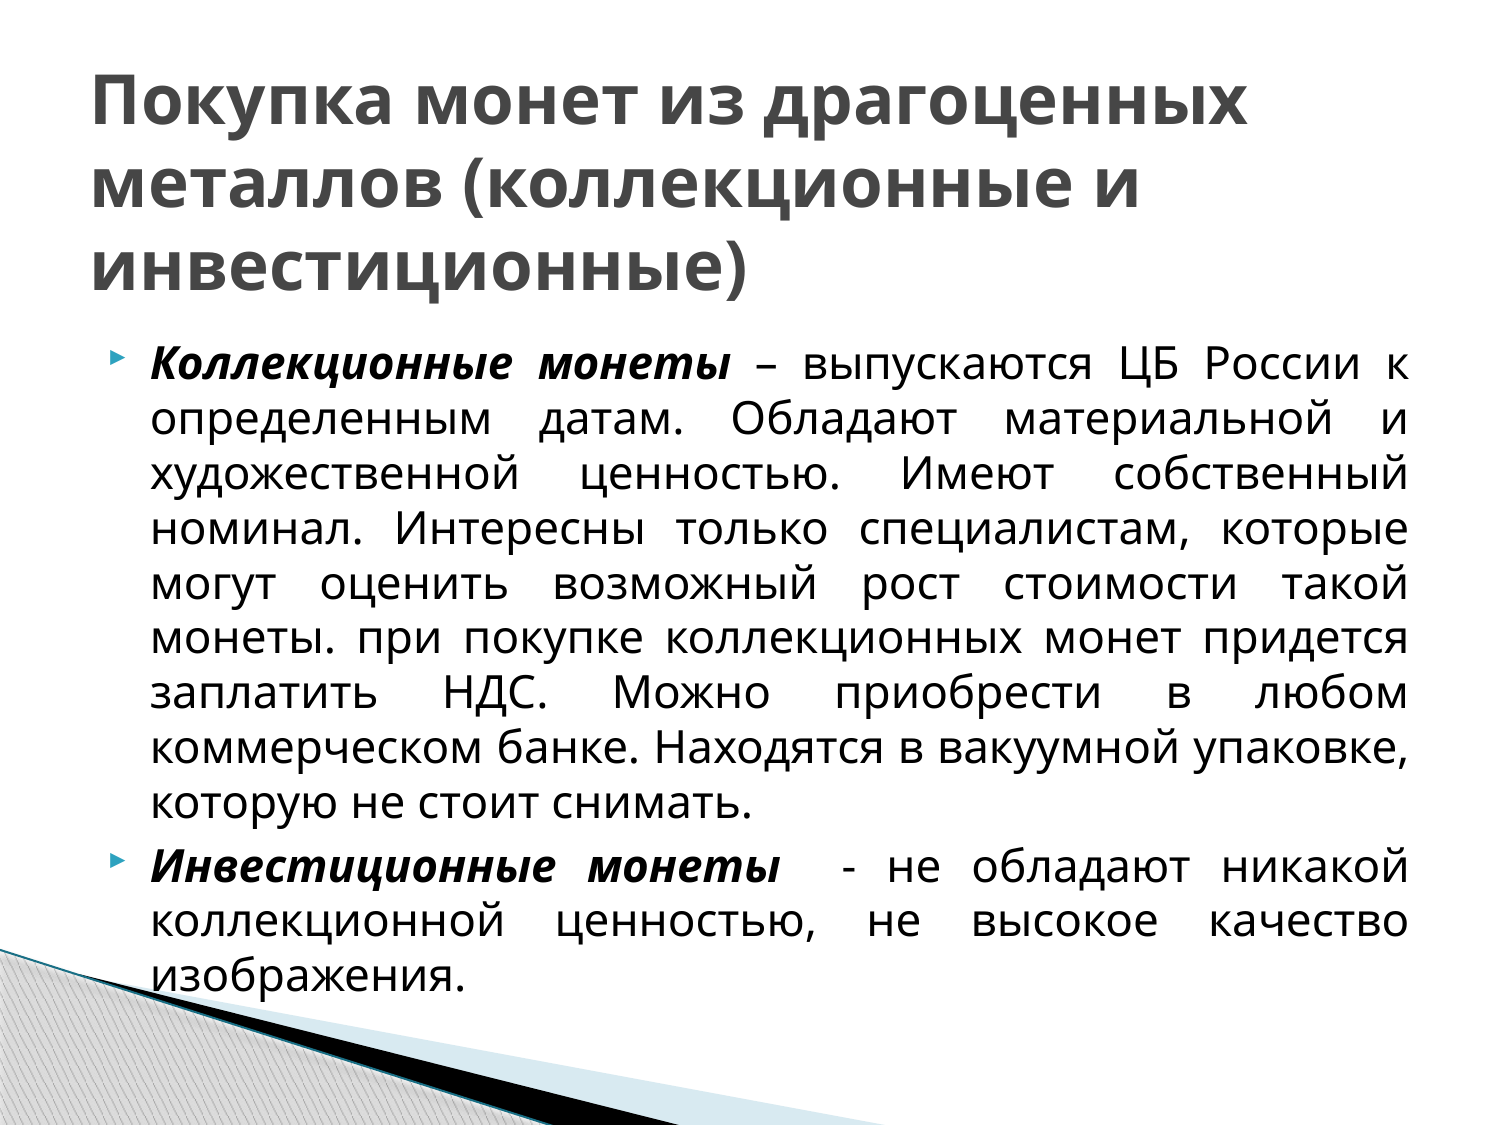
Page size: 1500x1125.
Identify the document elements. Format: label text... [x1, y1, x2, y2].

title Покупка монет из драгоценных металлов (коллекционные и инвестиционные) [75, 45, 1425, 315]
list Коллекционные монеты – выпускаются ЦБ России к определенным датам. Обладают материальной и художественной ценностью. Имеют собственный номинал. Интересны только специалистам, которые могут оценить возможный рост стоимости такой монеты. при покупке коллекционных монет придется заплатить НДС. Можно приобрести в любом коммерческом банке. Находятся в вакуумной упаковке, которую не стоит снимать. Инвестиционные монеты - не обладают никакой коллекционной ценностью, не высокое качество изображения. [75, 326, 1425, 1047]
